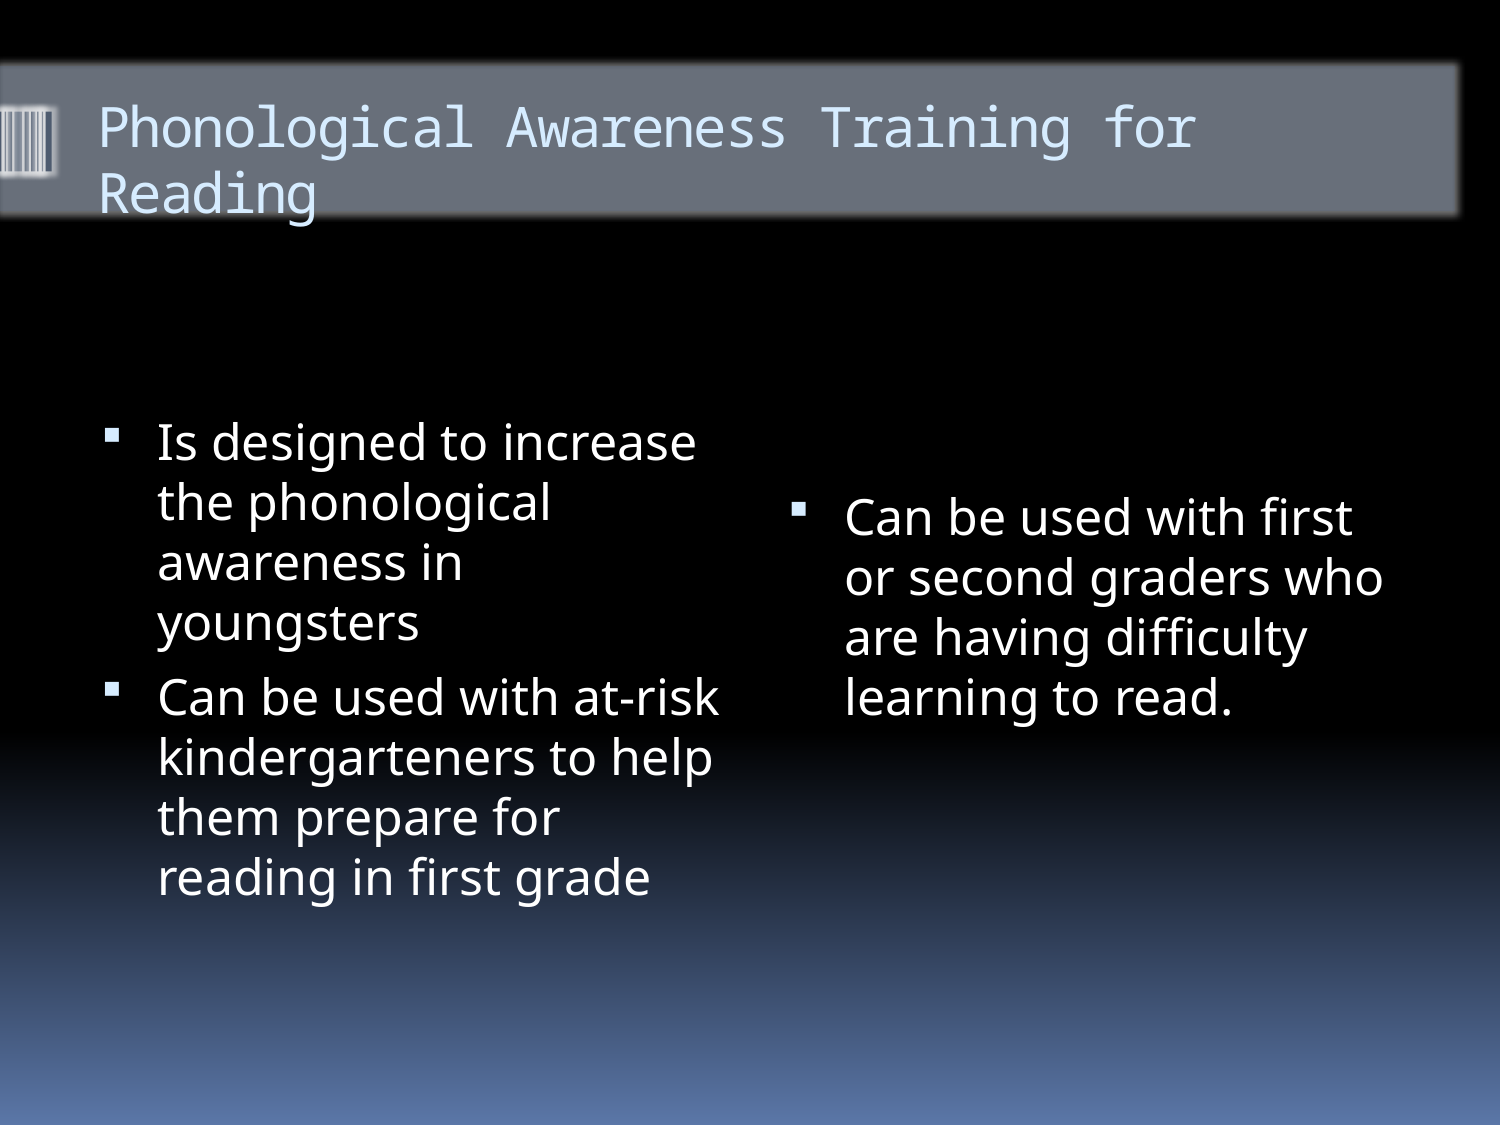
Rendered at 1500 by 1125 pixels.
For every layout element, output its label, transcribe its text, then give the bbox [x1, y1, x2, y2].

title Phonological Awareness Training for Reading [82, 83, 1358, 234]
list Can be used with first or second graders who are having difficulty learning to read. [761, 403, 1425, 1053]
list Is designed to increase the phonological awareness in youngsters Can be used with at-risk kindergarteners to help them prepare for reading in first grade [75, 403, 738, 1053]
